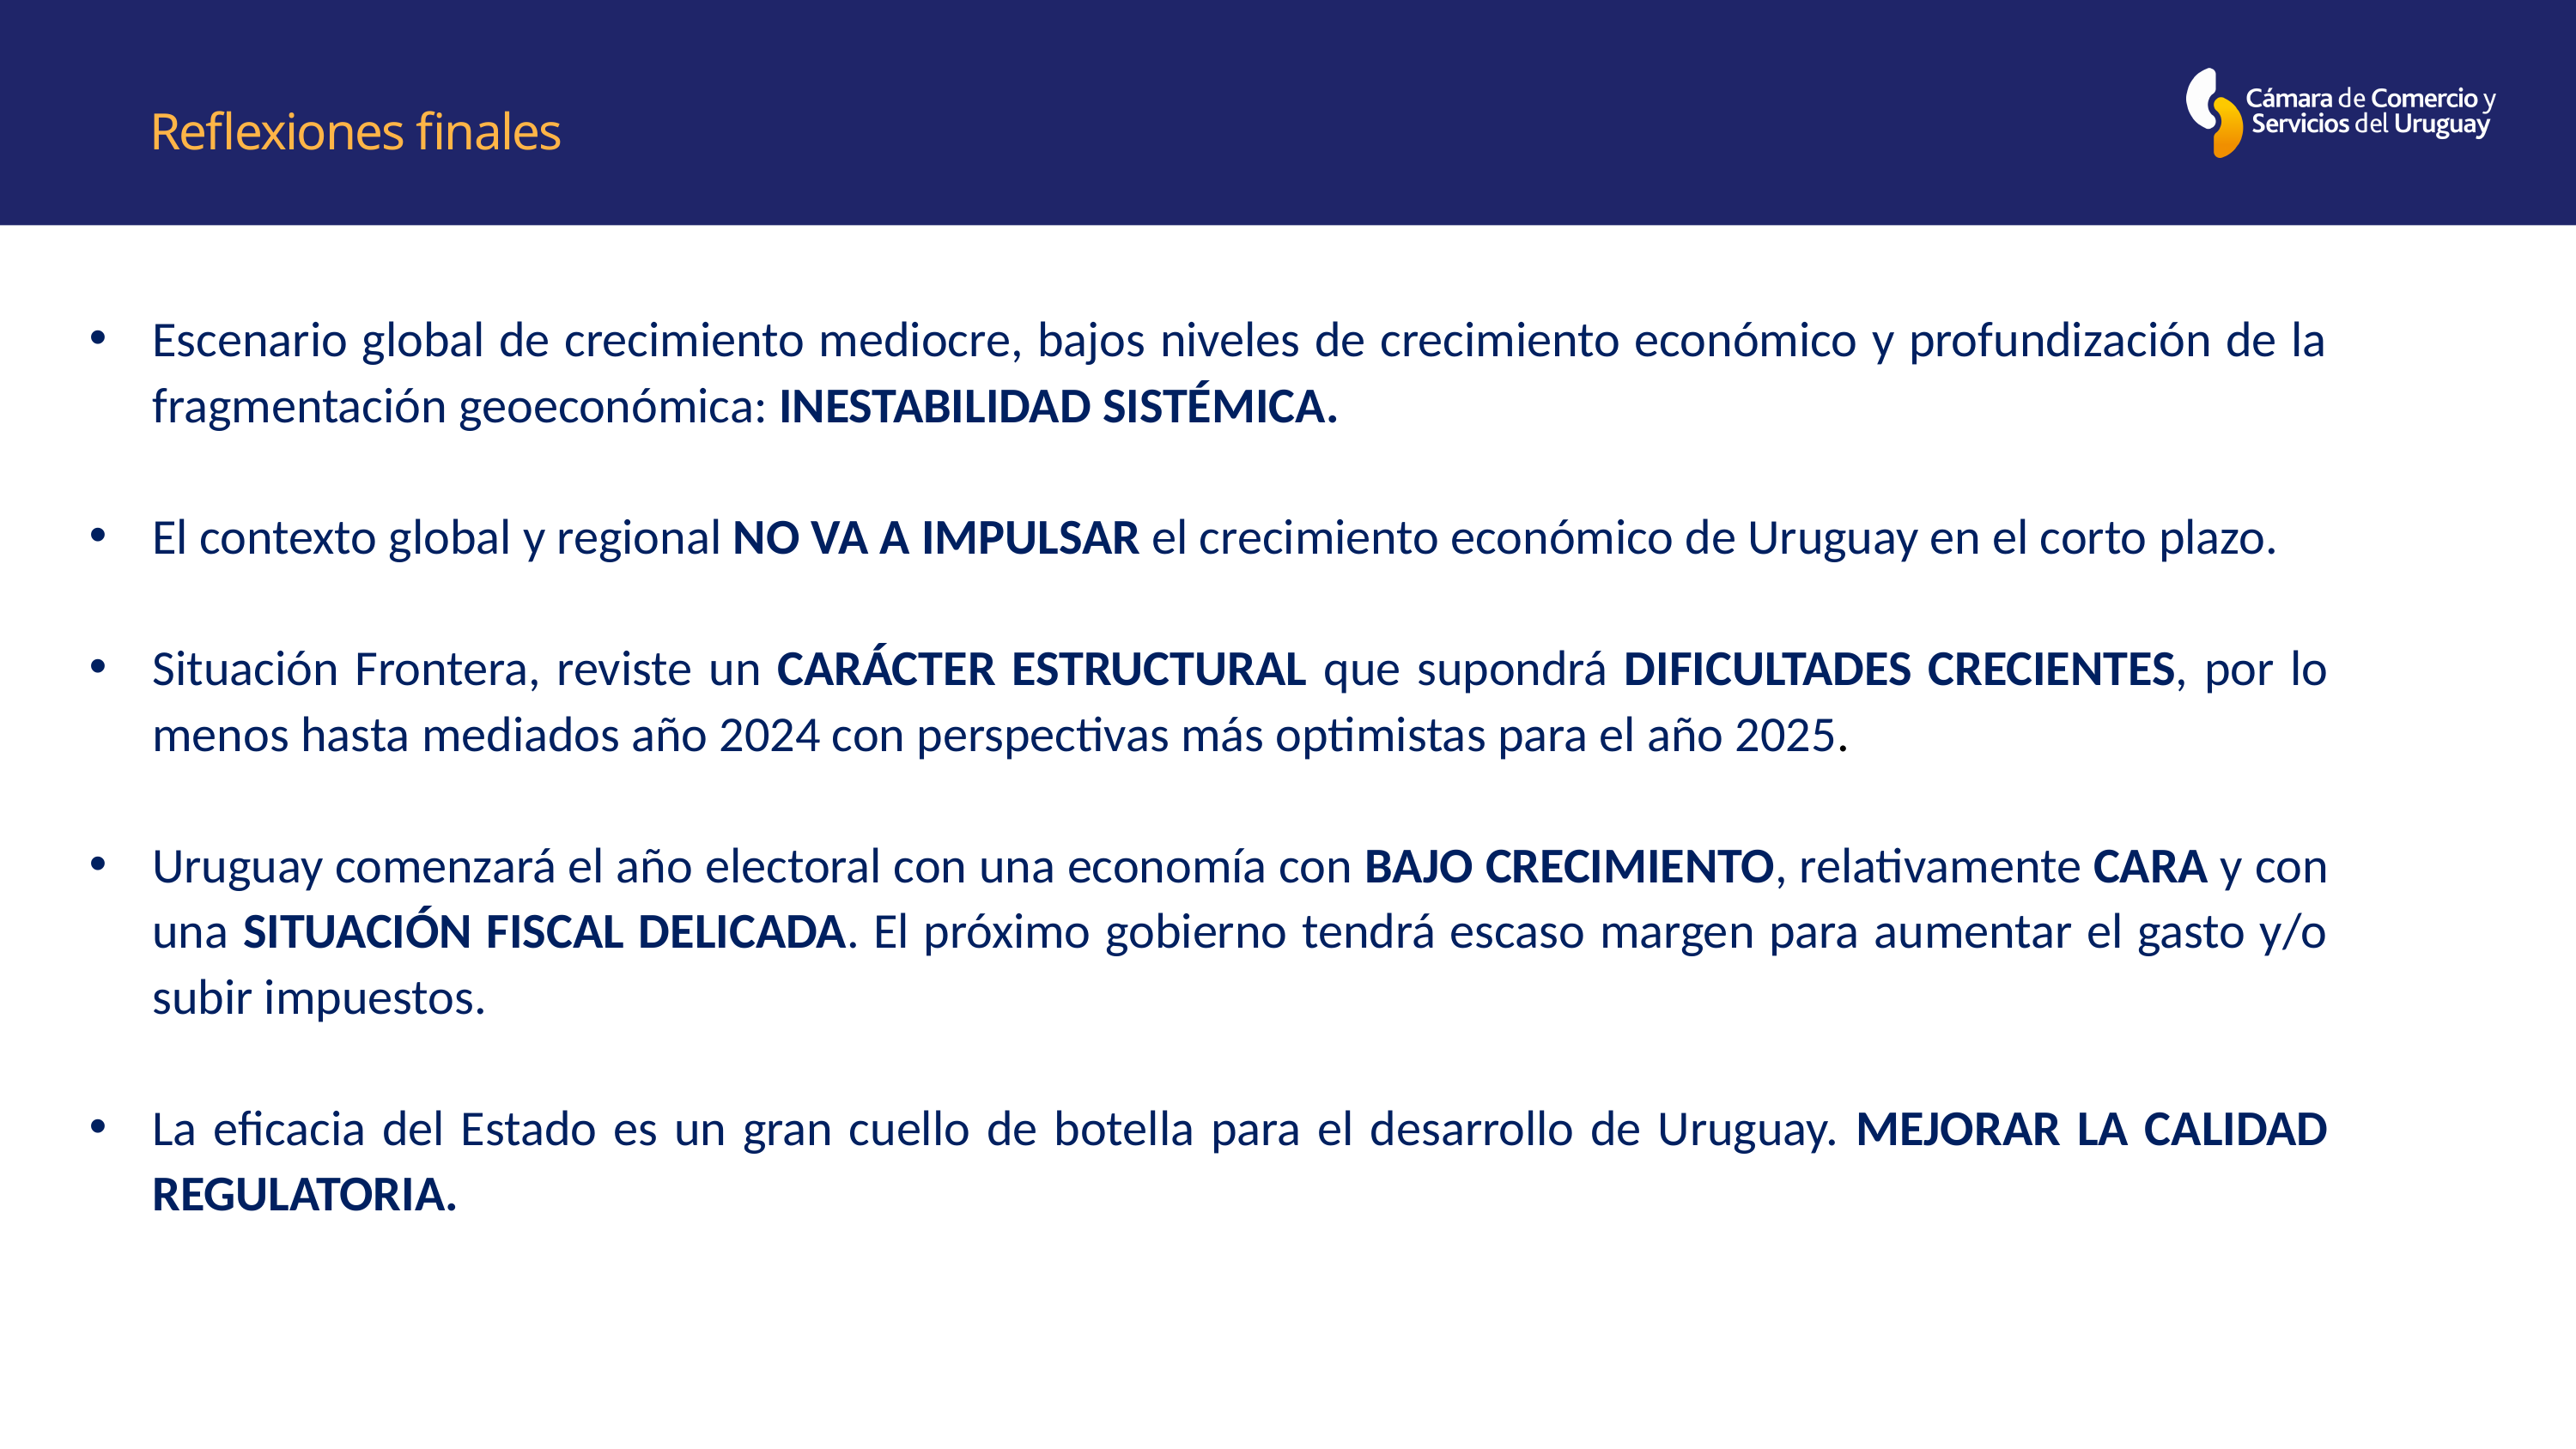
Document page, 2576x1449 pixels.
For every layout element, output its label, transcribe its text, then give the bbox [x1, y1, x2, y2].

text_box [0, 0, 2576, 226]
picture [2186, 67, 2497, 158]
text_box Reflexiones finales [113, 78, 2185, 181]
text_box Escenario global de crecimiento mediocre, bajos niveles de crecimiento económico y profundización de la fragmentación geoeconómica: INESTABILIDAD SISTÉMICA. El contexto global y regional NO VA A IMPULSAR el crecimiento económico de Uruguay en el corto plazo. Situación Frontera, reviste un CARÁCTER ESTRUCTURAL que supondrá DIFICULTADES CRECIENTES, por lo menos hasta mediados año 2024 con perspectivas más optimistas para el año 2025. Uruguay comenzará el año electoral con una economía con BAJO CRECIMIENTO, relativamente CARA y con una SITUACIÓN FISCAL DELICADA. El próximo gobierno tendrá escaso margen para aumentar el gasto y/o subir impuestos. La eficacia del Estado es un gran cuello de botella para el desarrollo de Uruguay. MEJORAR LA CALIDAD REGULATORIA. [76, 288, 2342, 1234]
